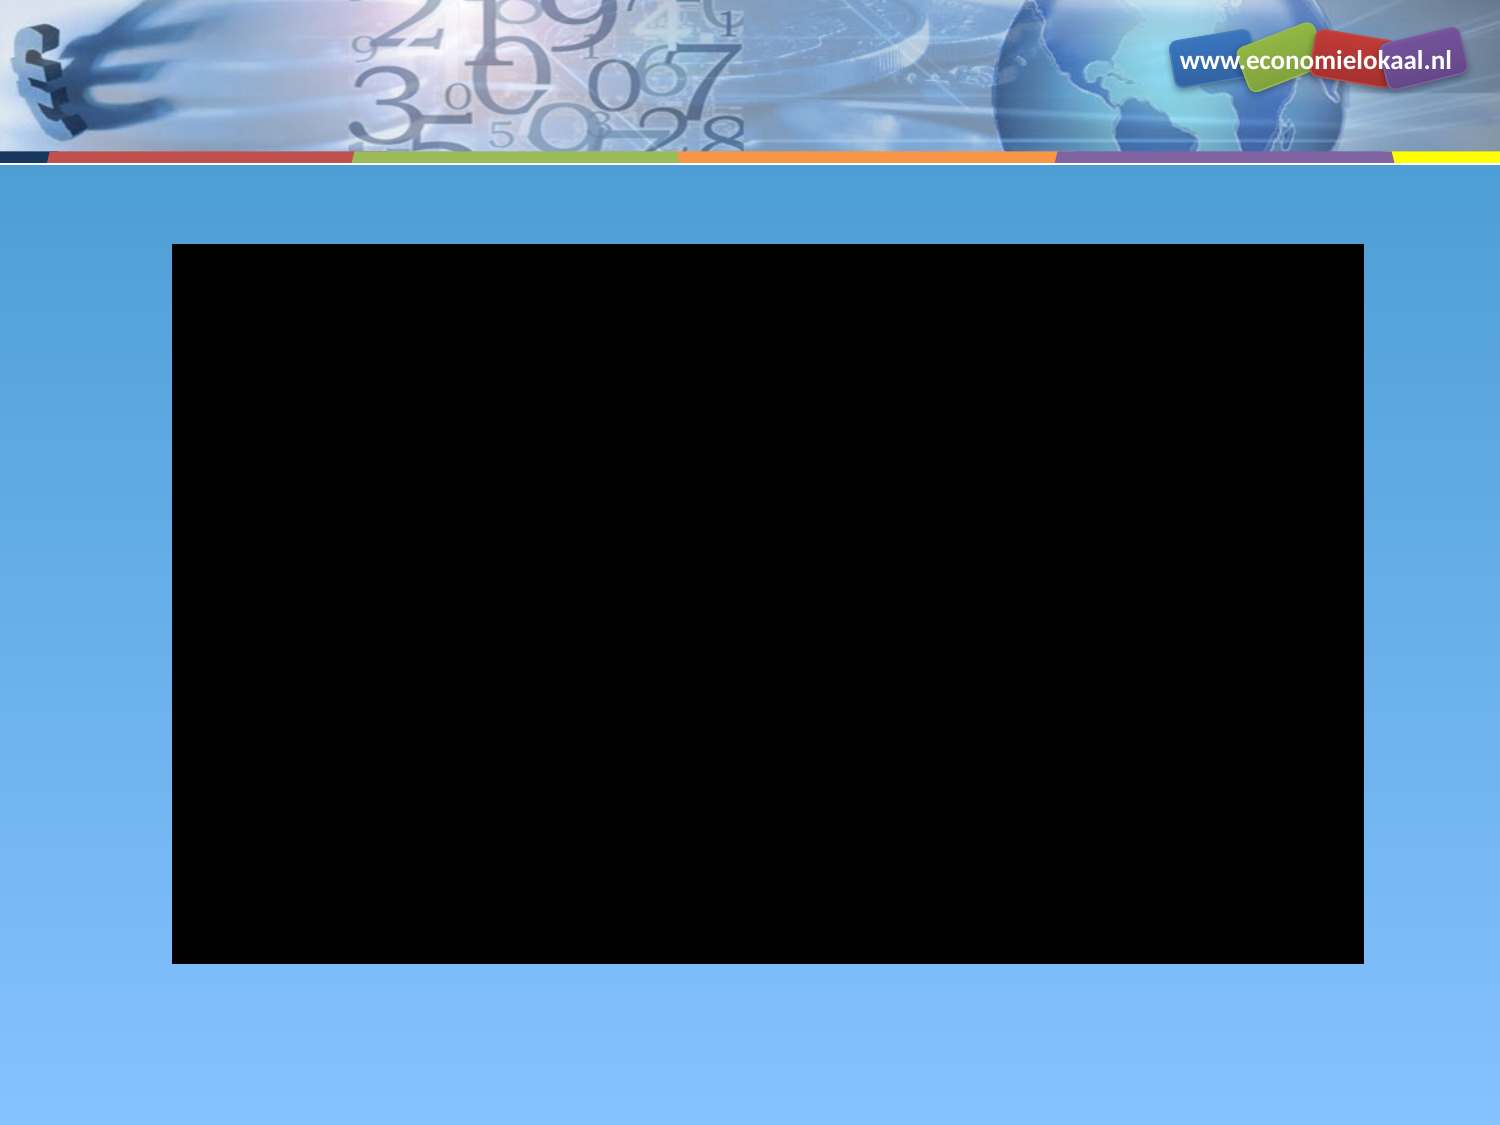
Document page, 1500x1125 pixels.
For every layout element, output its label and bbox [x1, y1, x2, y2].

list [170, 243, 1365, 965]
picture [0, 0, 1500, 151]
